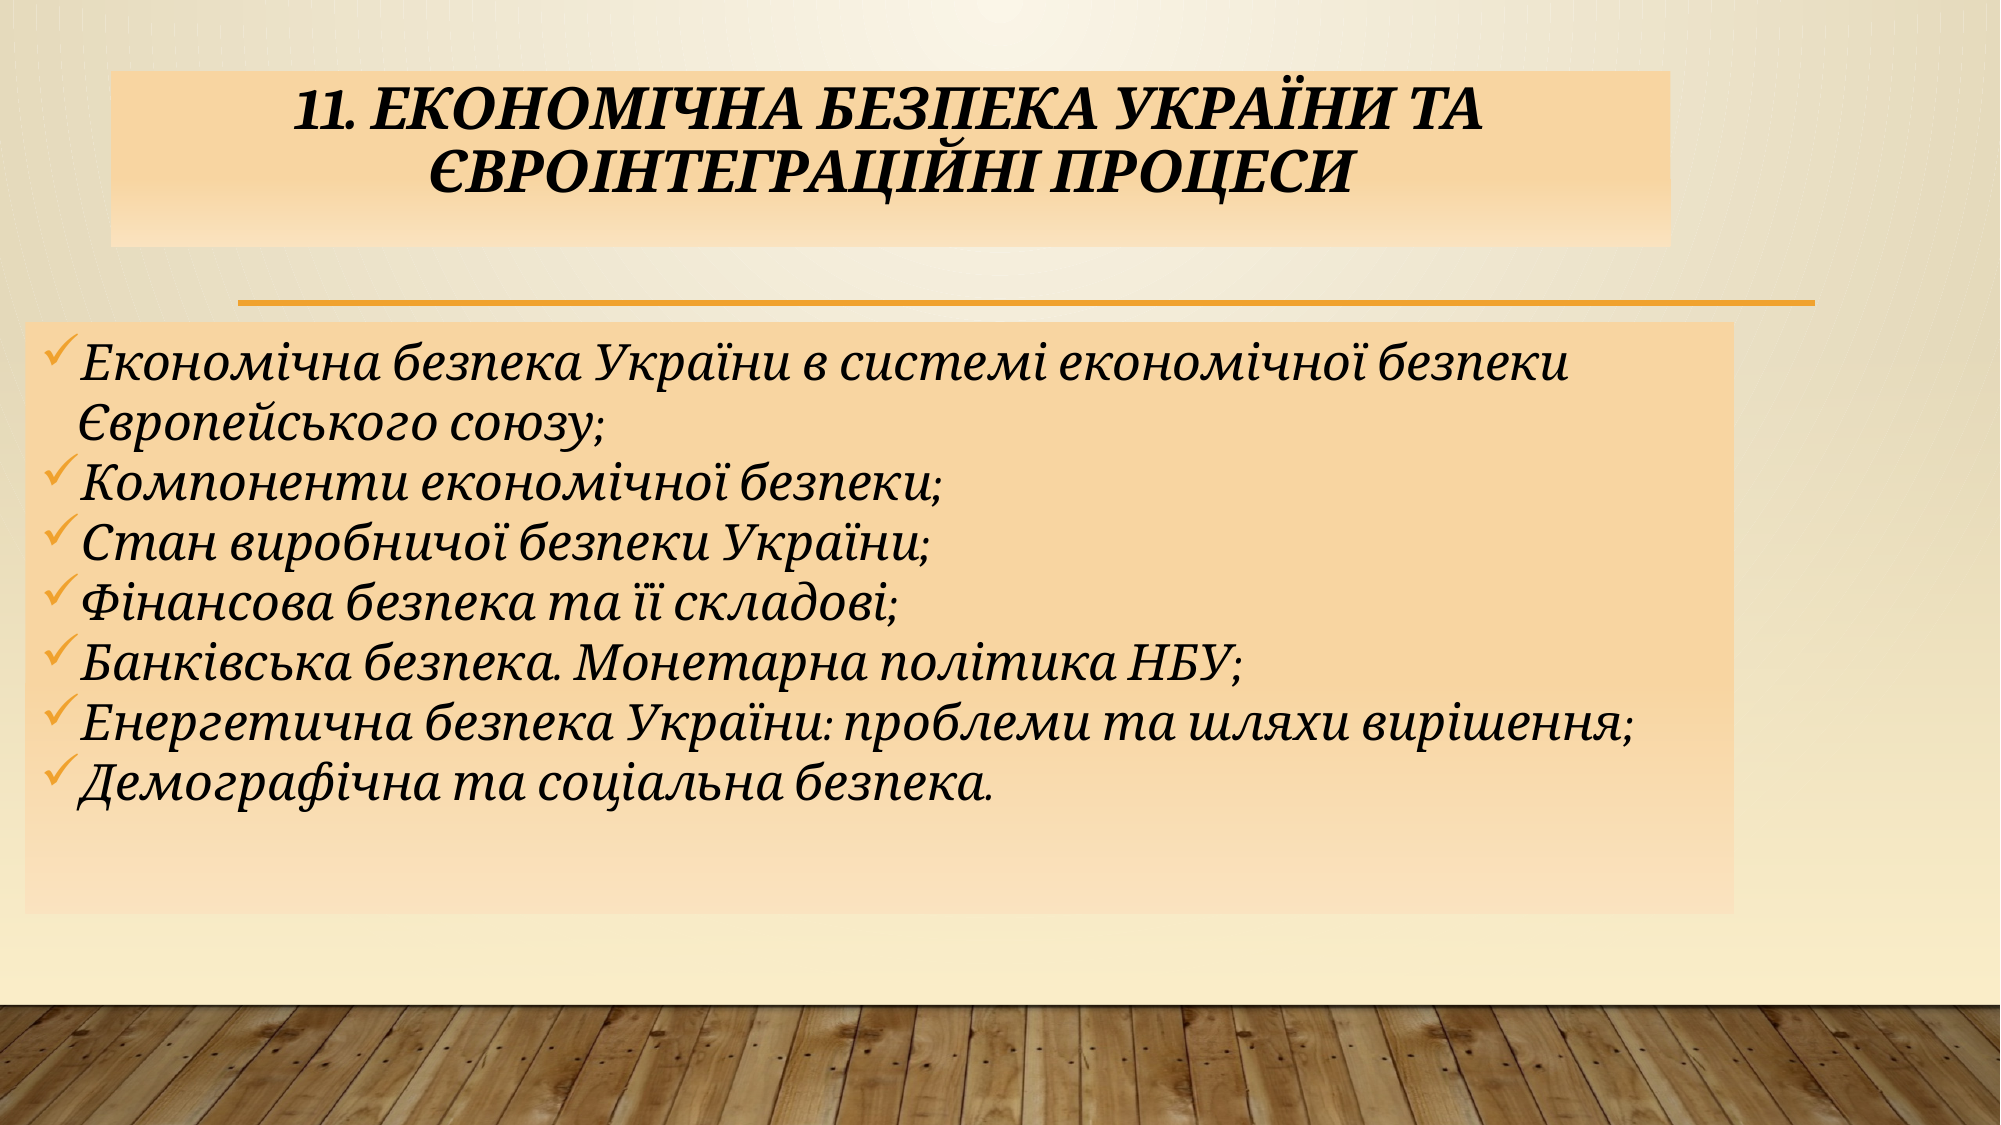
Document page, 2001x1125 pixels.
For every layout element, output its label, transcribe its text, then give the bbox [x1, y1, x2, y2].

picture [0, 1005, 2000, 1125]
list Економічна безпека України в системі економічної безпеки Європейського союзу; Компоненти економічної безпеки; Стан виробничої безпеки України; Фінансова безпека та її складові; Банківська безпека. Монетарна політика НБУ; Енергетична безпека України: проблеми та шляхи вирішення; Демографічна та соціальна безпека. [25, 322, 1734, 914]
title 11. ЕКОНОМІЧНА БЕЗПЕКА УКРАЇНИ ТА ЄВРОІНТЕГРАЦІЙНІ ПРОЦЕСИ [111, 71, 1671, 247]
